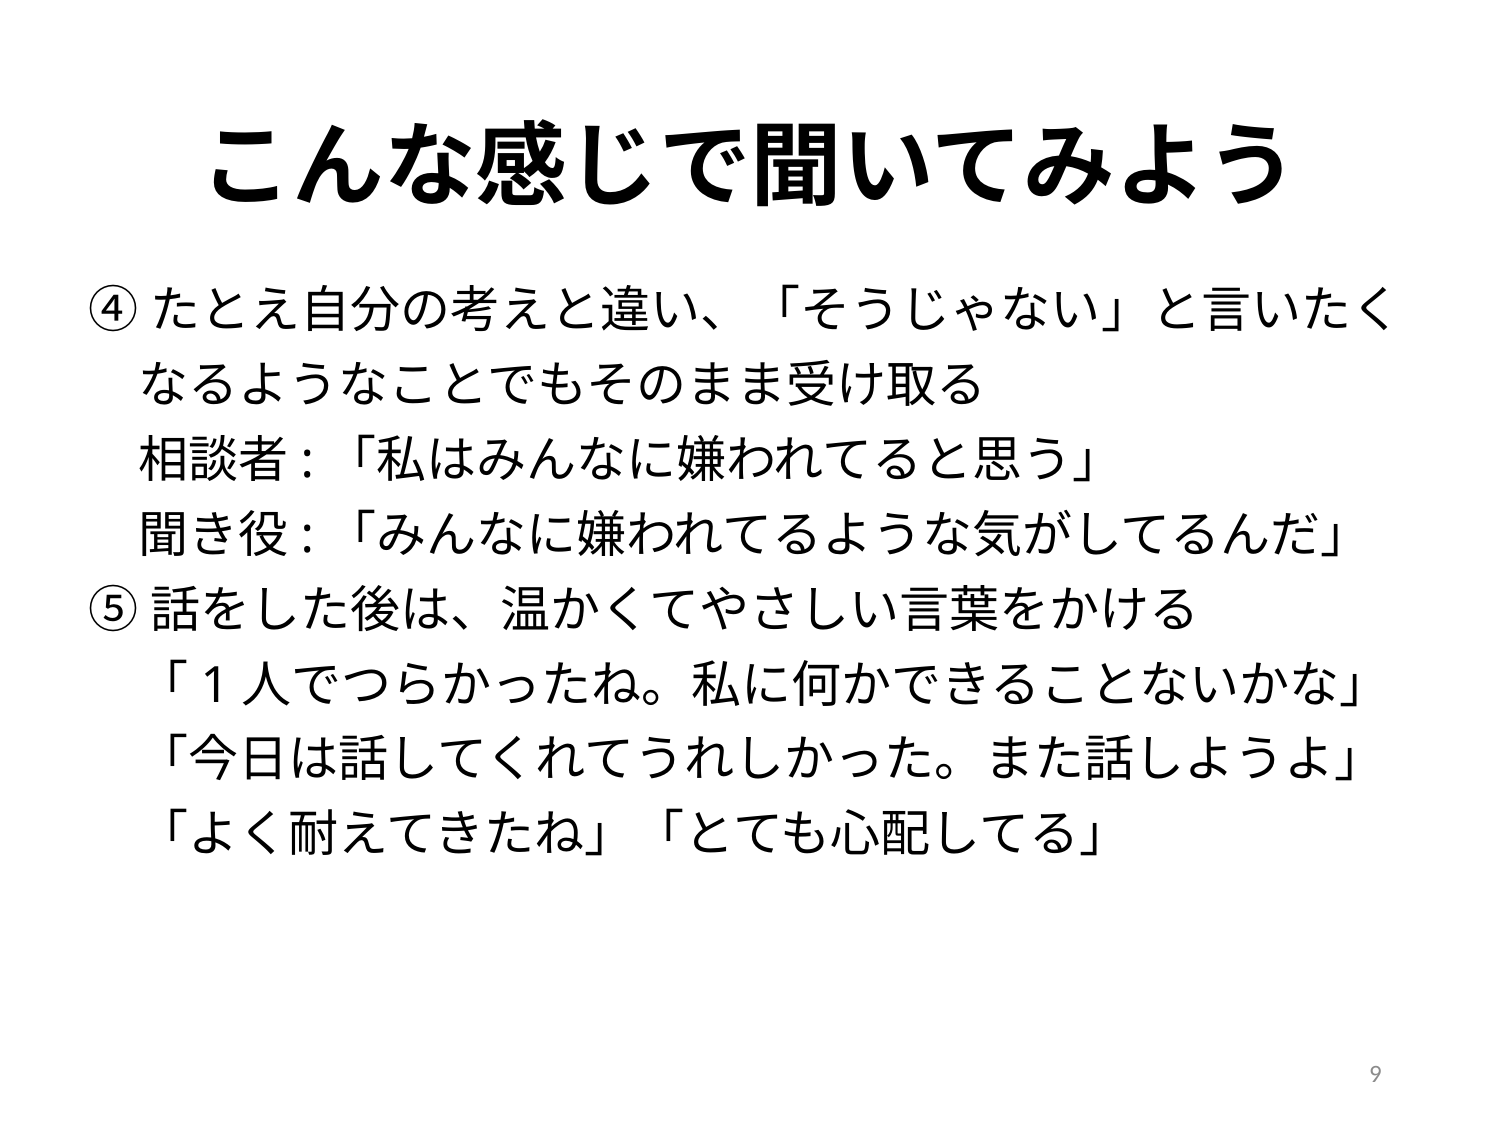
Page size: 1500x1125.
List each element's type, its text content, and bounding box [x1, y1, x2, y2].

list ④たとえ自分の考えと違い、「そうじゃない」と言いたく なるようなことでもそのまま受け取る 相談者:「私はみんなに嫌われてると思う」 聞き役:「みんなに嫌われてるような気がしてるんだ」 ⑤話をした後は、温かくてやさしい言葉をかける 「1人でつらかったね。私に何かできることないかな」 「今日は話してくれてうれしかった。また話しようよ」 「よく耐えてきたね」「とても心配してる」 [73, 277, 1433, 993]
title こんな感じで聞いてみよう [103, 59, 1397, 277]
slide_number 9 [1059, 1042, 1397, 1103]
